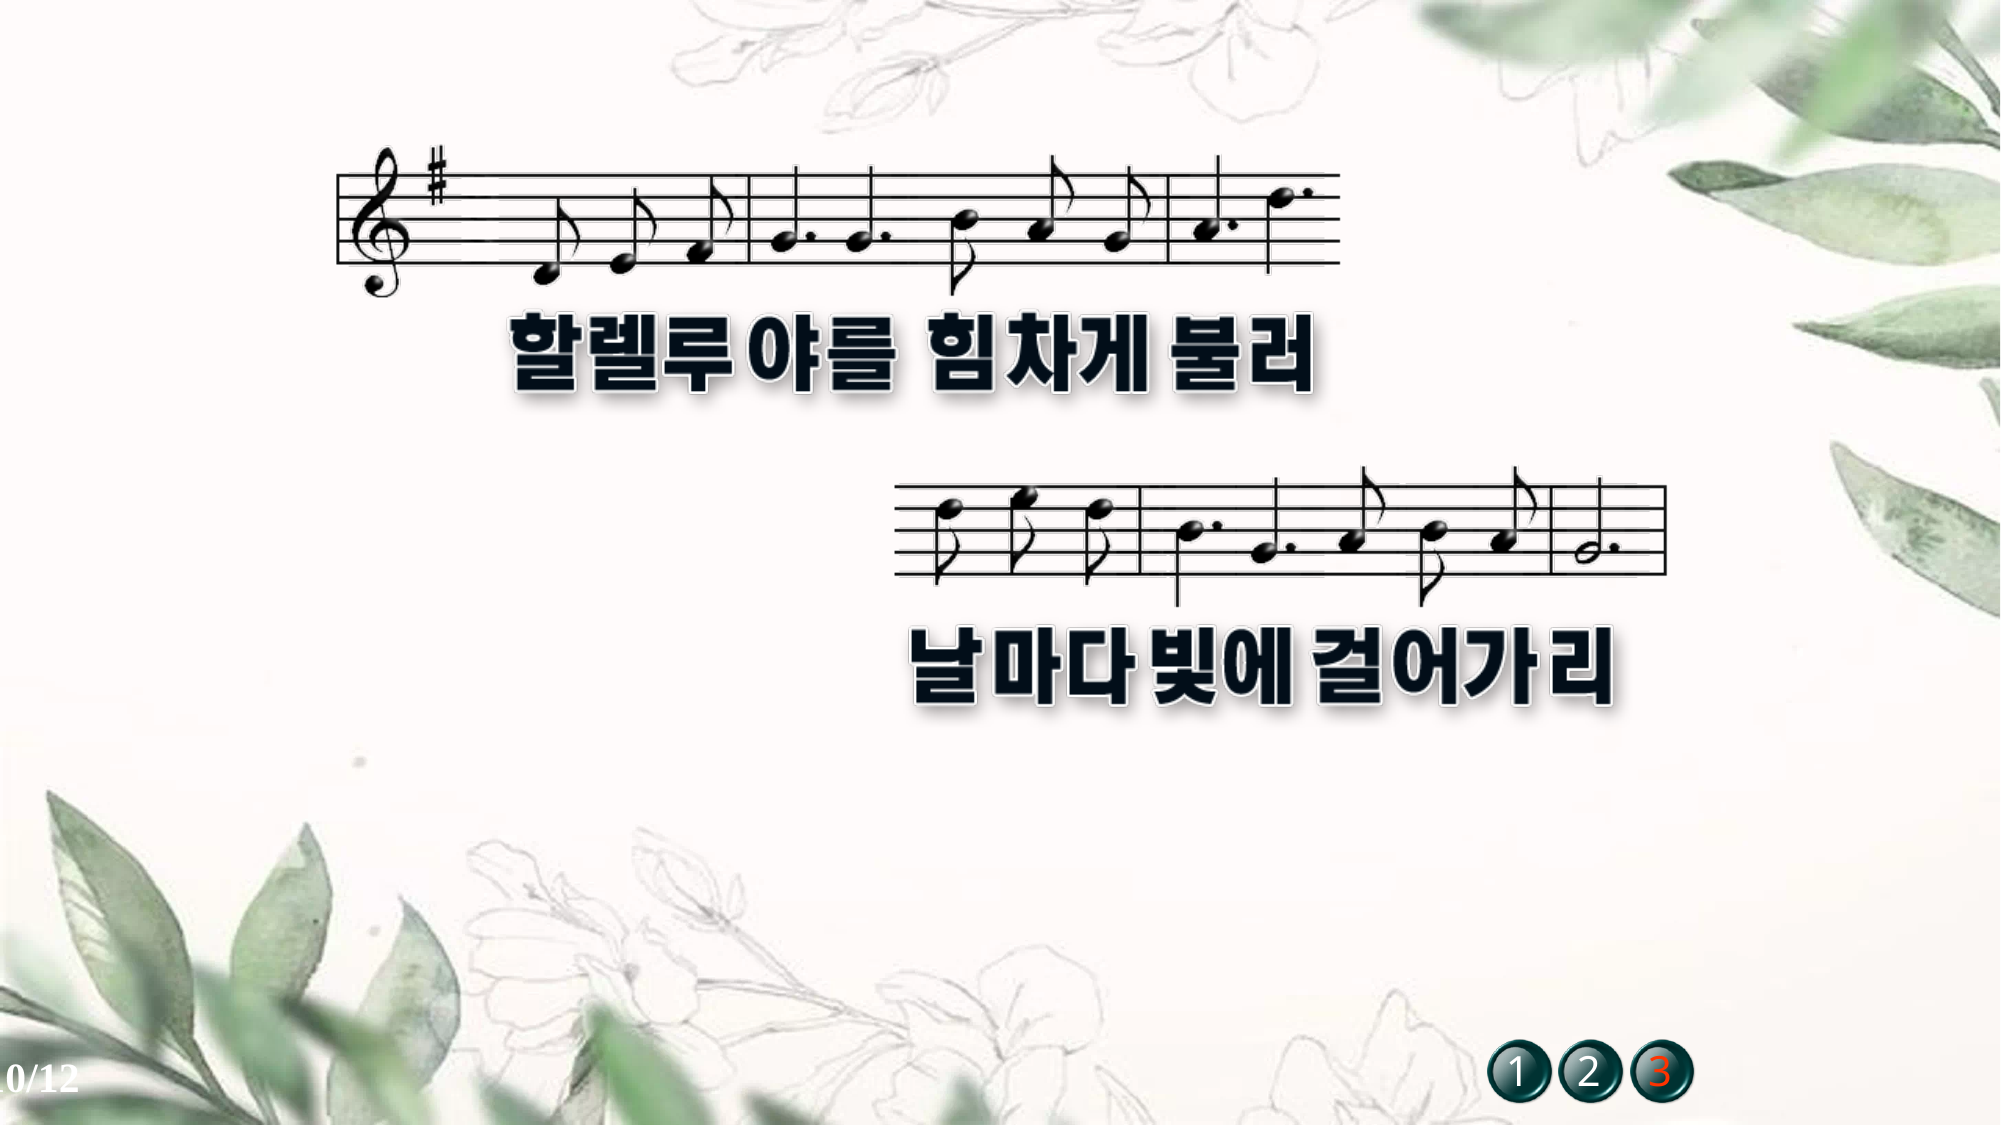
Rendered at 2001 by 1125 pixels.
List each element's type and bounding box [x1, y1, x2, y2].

text_box [1484, 1035, 1555, 1106]
text_box [1627, 1035, 1697, 1106]
text_box [1555, 1035, 1626, 1106]
picture [0, 0, 2001, 1125]
